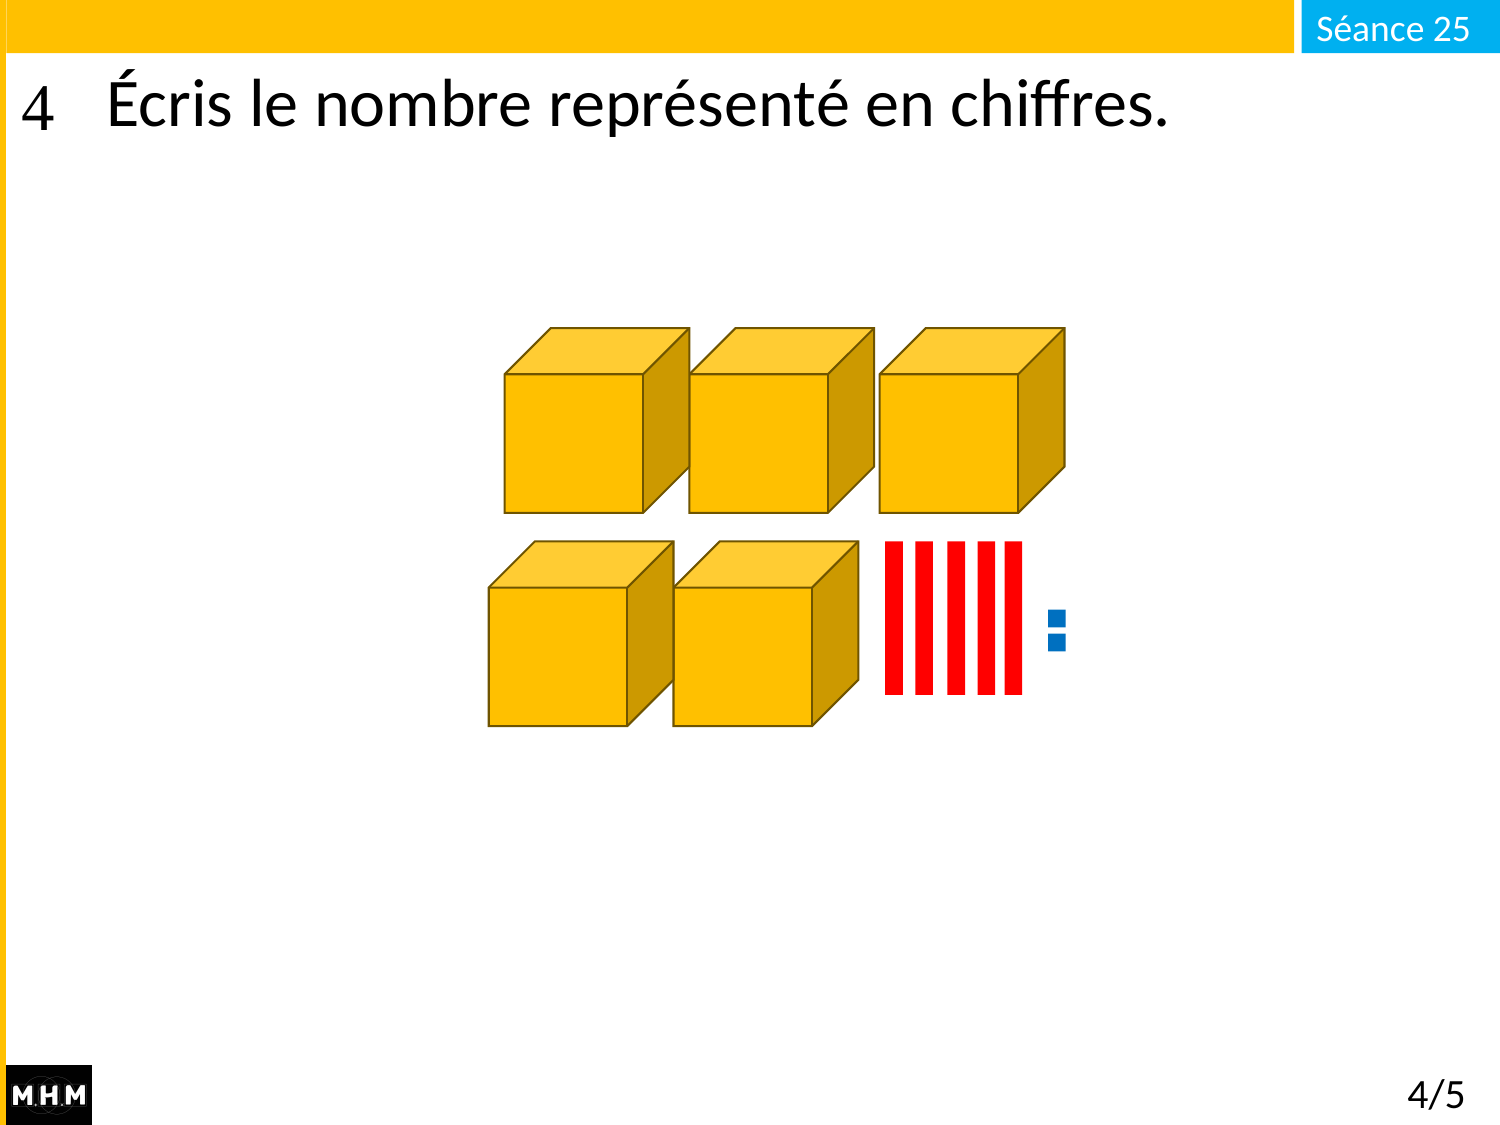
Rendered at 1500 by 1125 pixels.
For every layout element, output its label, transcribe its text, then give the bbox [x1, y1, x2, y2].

text_box [977, 540, 996, 696]
text_box [688, 327, 876, 514]
list 4/5 [1373, 1064, 1500, 1125]
text_box [878, 327, 1066, 514]
text_box [884, 540, 904, 696]
text_box [1003, 540, 1023, 696]
title Écris le nombre représenté en chiffres. [91, 60, 1385, 150]
text_box [503, 327, 691, 514]
text_box [487, 540, 675, 728]
text_box [914, 540, 934, 696]
text_box [1047, 633, 1067, 652]
text_box [672, 540, 860, 728]
text_box [1047, 609, 1067, 628]
text_box [946, 540, 966, 696]
picture [6, 1065, 92, 1125]
